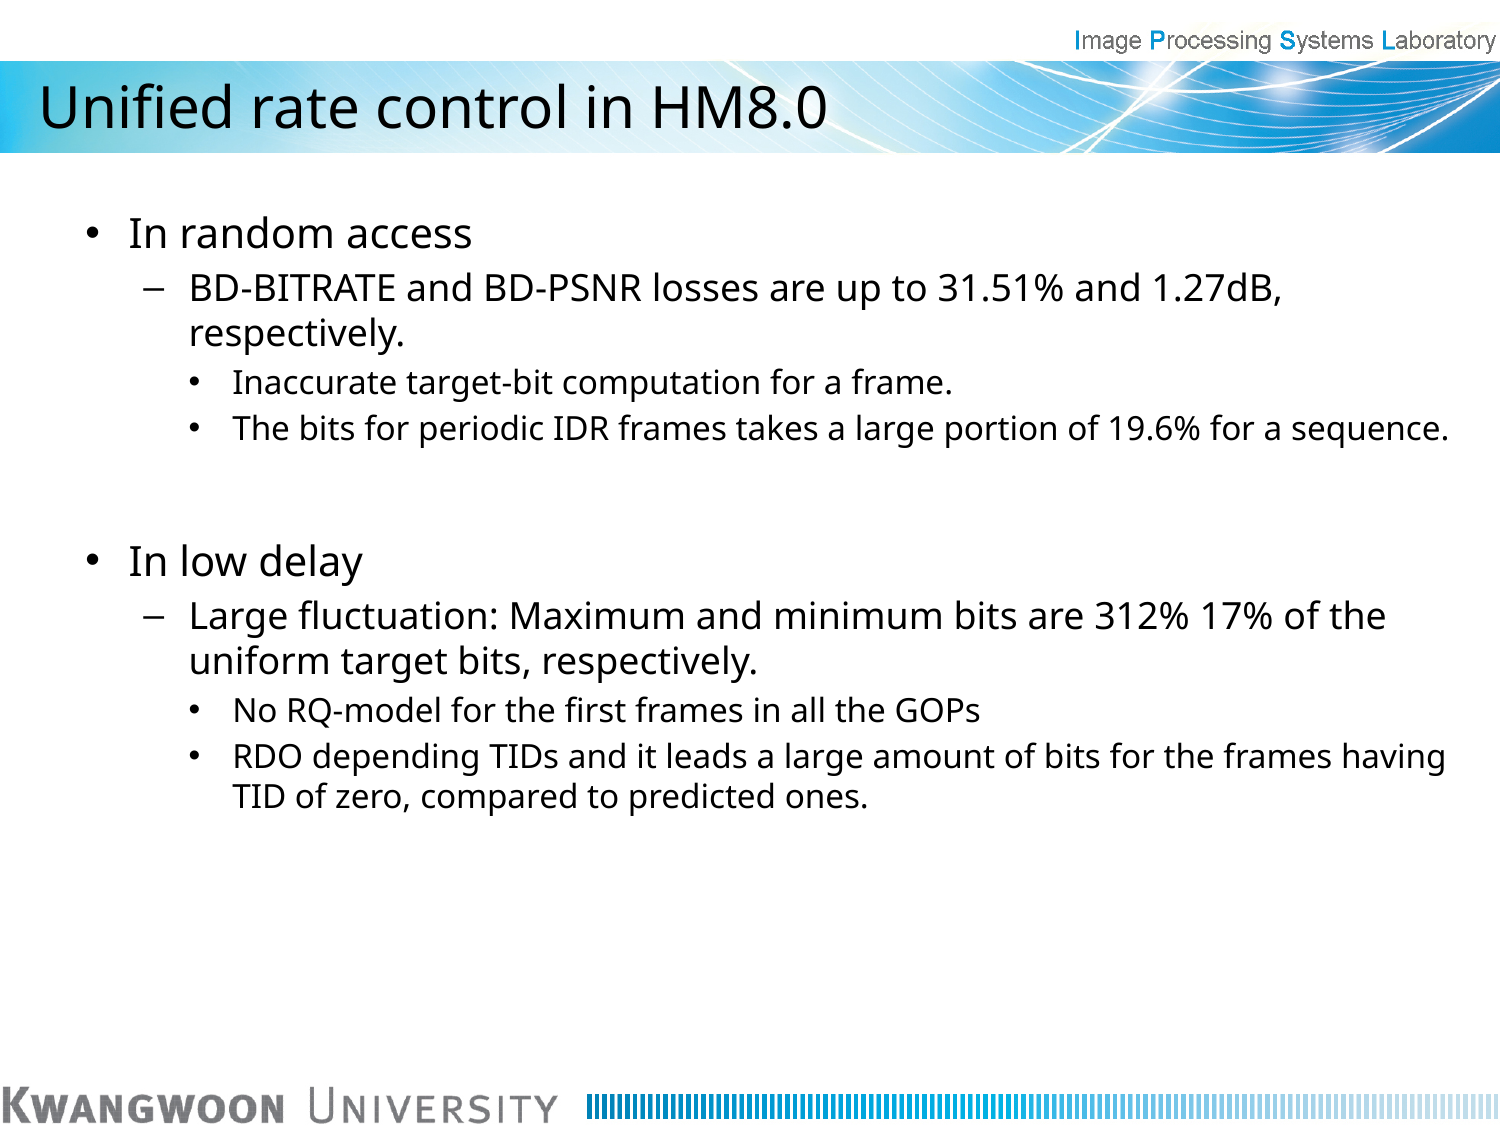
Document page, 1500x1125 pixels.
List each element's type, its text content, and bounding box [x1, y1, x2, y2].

text_box In low delay Large fluctuation: Maximum and minimum bits are 312% 17% of the uniform target bits, respectively. No RQ-model for the first frames in all the GOPs RDO depending TIDs and it leads a large amount of bits for the frames having TID of zero, compared to predicted ones. [70, 527, 1483, 823]
picture [0, 0, 1500, 1125]
title Unified rate control in HM8.0 [23, 58, 1337, 153]
list In random access BD-BITRATE and BD-PSNR losses are up to 31.51% and 1.27dB, respectively. Inaccurate target-bit computation for a frame. The bits for periodic IDR frames takes a large portion of 19.6% for a sequence. [70, 198, 1483, 469]
